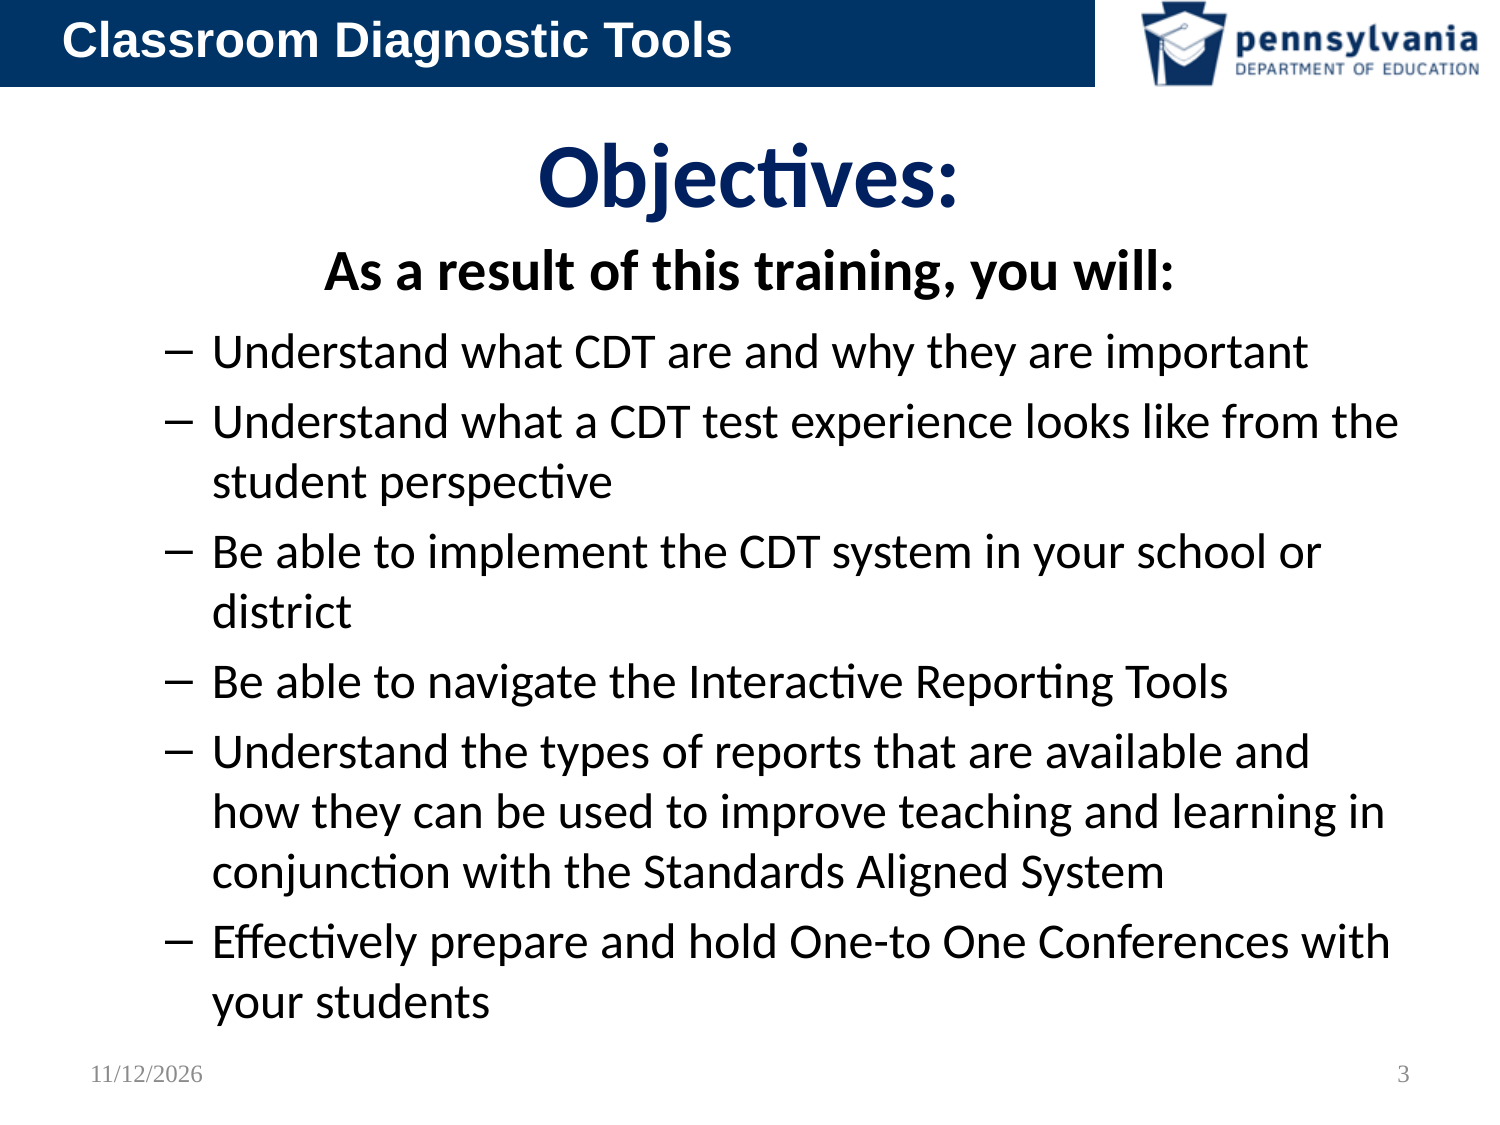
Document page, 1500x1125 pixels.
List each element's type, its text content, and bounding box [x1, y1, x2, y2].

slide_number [75, 1042, 425, 1103]
slide_number 3 [1074, 1042, 1425, 1103]
title Objectives: [74, 76, 1426, 224]
list As a result of this training, you will: Understand what CDT are and why they are important Understand what a CDT test experience looks like from the student perspective Be able to implement the CDT system in your school or district Be able to navigate the Interactive Reporting Tools Understand the types of reports that are available and how they can be used to improve teaching and learning in conjunction with the Standards Aligned System Effectively prepare and hold One-to One Conferences with your students [74, 224, 1426, 968]
picture [1134, 0, 1485, 90]
